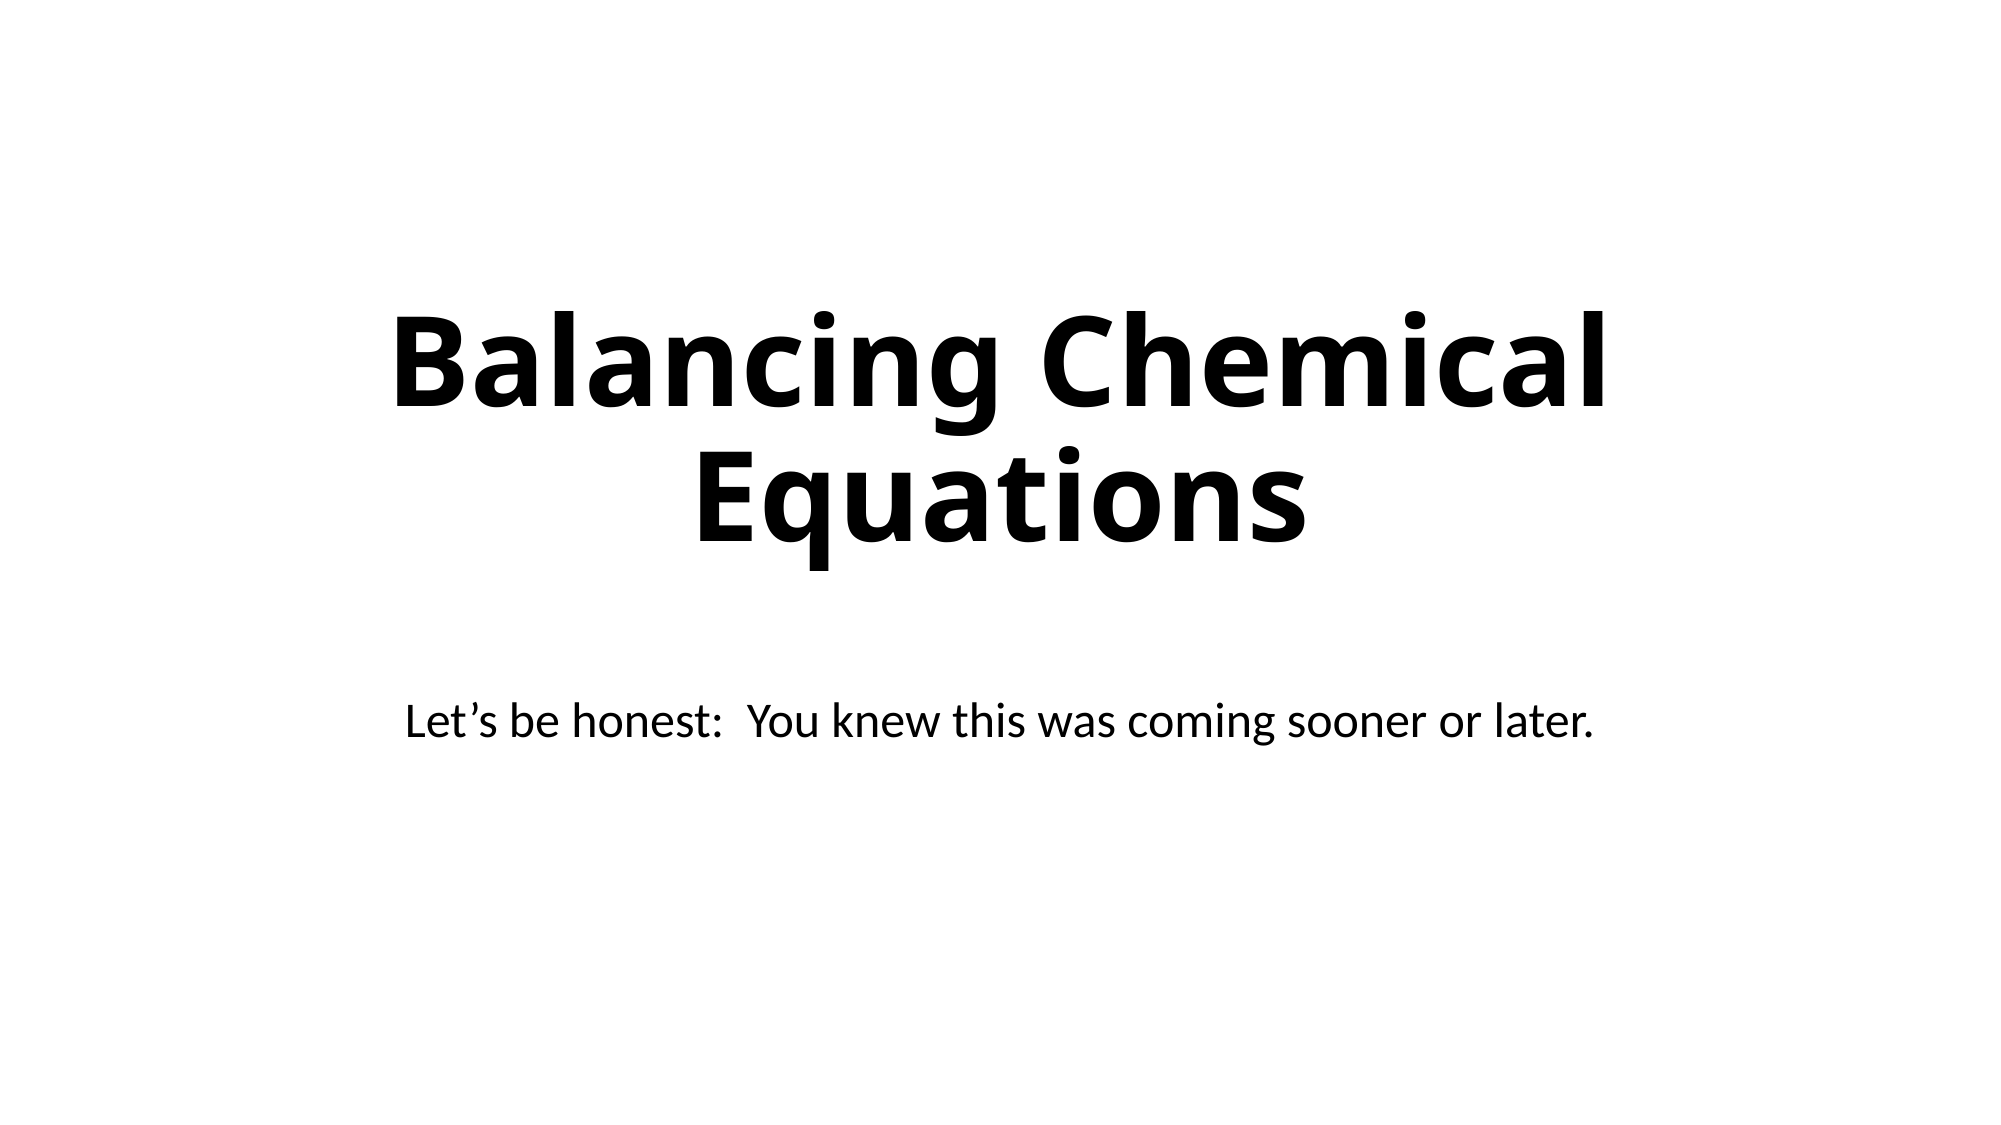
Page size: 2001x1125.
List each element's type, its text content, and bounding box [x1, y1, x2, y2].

title Balancing Chemical Equations [249, 184, 1750, 576]
subtitle Let’s be honest: You knew this was coming sooner or later. [249, 686, 1750, 959]
